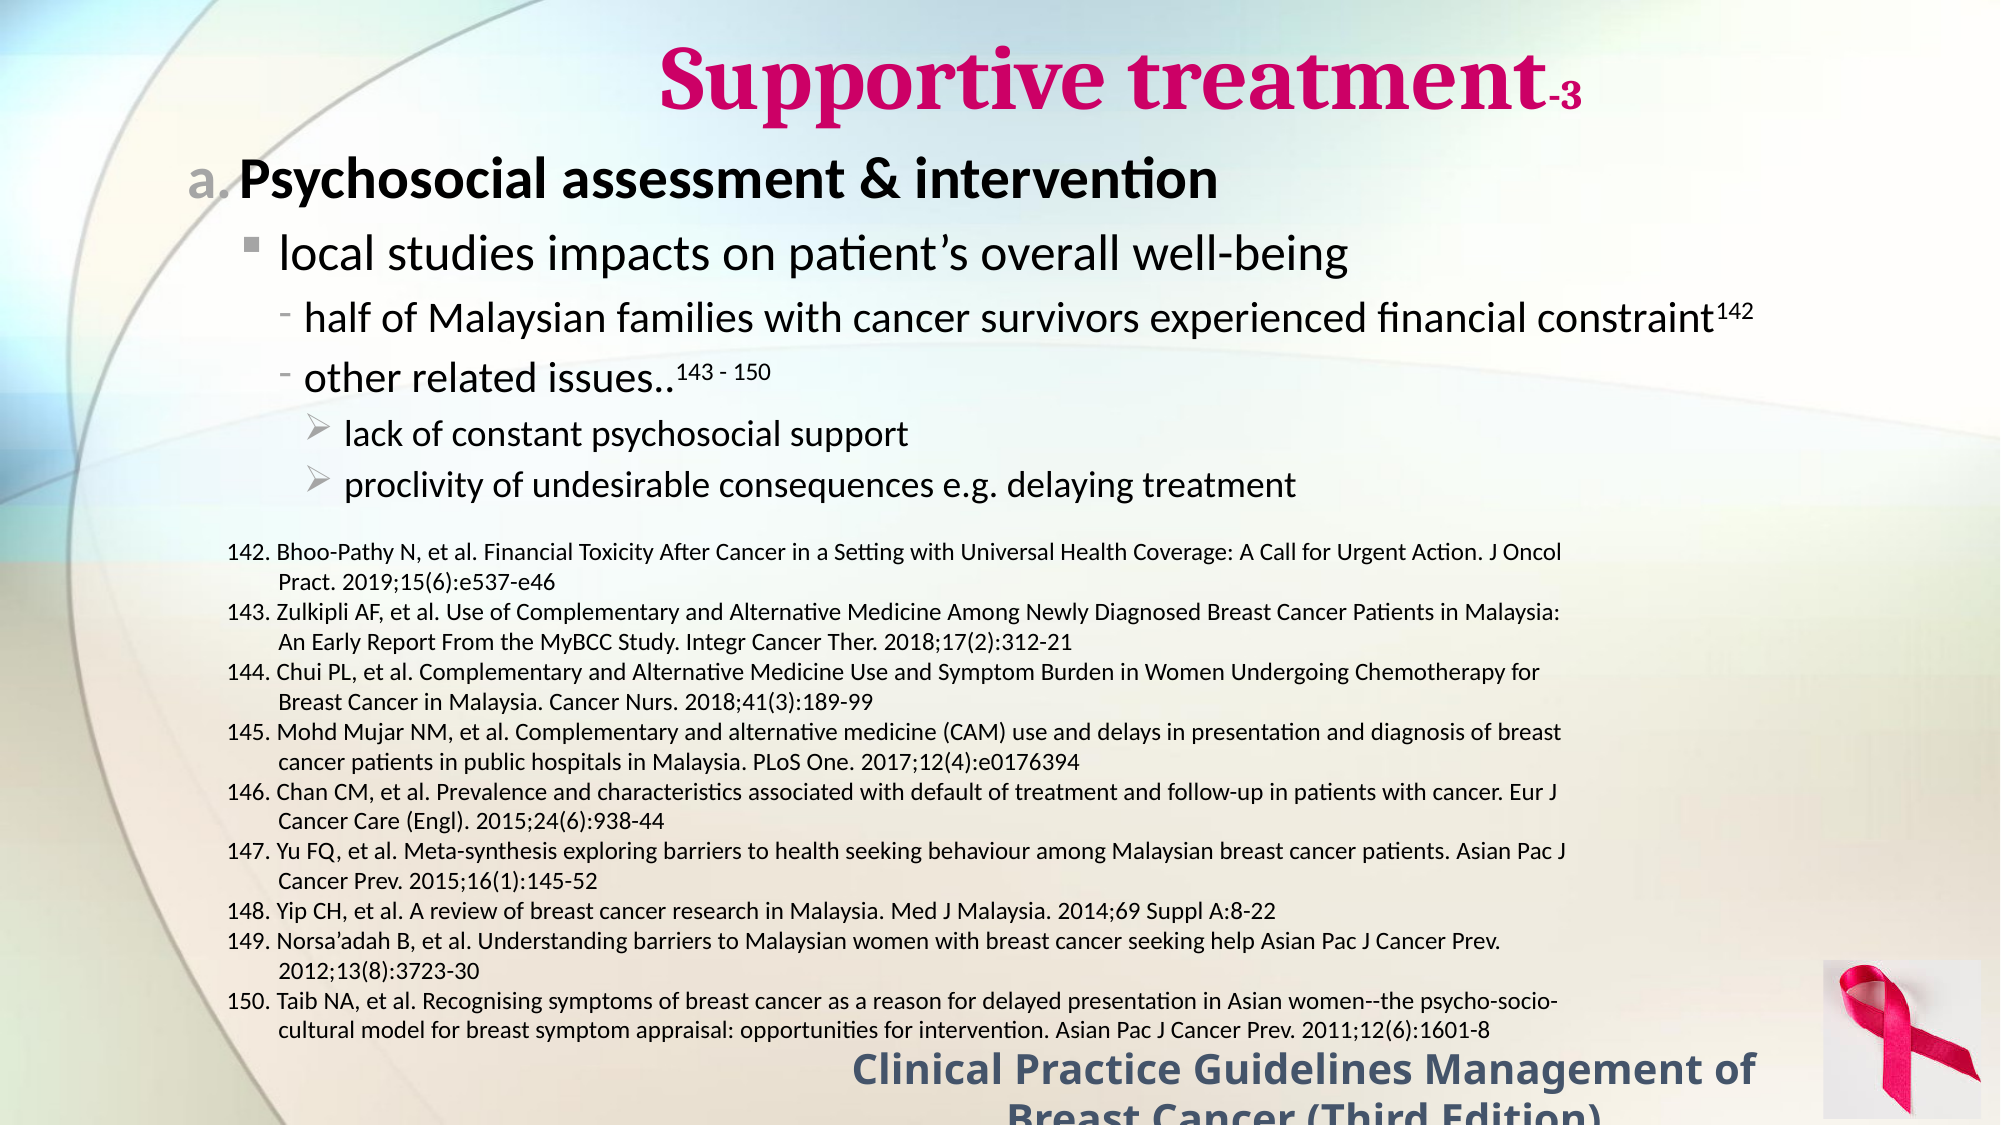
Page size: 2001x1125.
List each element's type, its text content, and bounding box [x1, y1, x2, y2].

list Psychosocial assessment & intervention local studies impacts on patient’s overall well-being half of Malaysian families with cancer survivors experienced financial constraint142 other related issues..143 - 150 lack of constant psychosocial support proclivity of undesirable consequences e.g. delaying treatment 142. Bhoo-Pathy N, et al. Financial Toxicity After Cancer in a Setting with Universal Health Coverage: A Call for Urgent Action. J Oncol Pract. 2019;15(6):e537-e46 143. Zulkipli AF, et al. Use of Complementary and Alternative Medicine Among Newly Diagnosed Breast Cancer Patients in Malaysia: An Early Report From the MyBCC Study. Integr Cancer Ther. 2018;17(2):312-21 144. Chui PL, et al. Complementary and Alternative Medicine Use and Symptom Burden in Women Undergoing Chemotherapy for Breast Cancer in Malaysia. Cancer Nurs. 2018;41(3):189-99 145. Mohd Mujar NM, et al. Complementary and alternative medicine (CAM) use and delays in presentation and diagnosis of breast cancer patients in public hospitals in Malaysia. PLoS One. 2017;12(4):e0176394 146. Chan CM, et al. Prevalence and characteristics associated with default of treatment and follow-up in patients with cancer. Eur J Cancer Care (Engl). 2015;24(6):938-44 147. Yu FQ, et al. Meta-synthesis exploring barriers to health seeking behaviour among Malaysian breast cancer patients. Asian Pac J Cancer Prev. 2015;16(1):145-52 148. Yip CH, et al. A review of breast cancer research in Malaysia. Med J Malaysia. 2014;69 Suppl A:8-22 149. Norsa’adah B, et al. Understanding barriers to Malaysian women with breast cancer seeking help Asian Pac J Cancer Prev. 2012;13(8):3723-30 150. Taib NA, et al. Recognising symptoms of breast cancer as a reason for delayed presentation in Asian women--the psycho-socio- cultural model for breast symptom appraisal: opportunities for intervention. Asian Pac J Cancer Prev. 2011;12(6):1601-8 [172, 139, 1826, 1064]
slide_number 10 [1325, 1042, 1813, 1103]
title Supportive treatment-3 [381, 0, 1863, 146]
picture [0, 0, 788, 1125]
text_box Clinical Practice Guidelines Management of Breast Cancer (Third Edition) [788, 1064, 1820, 1125]
picture [1820, 0, 2001, 1125]
